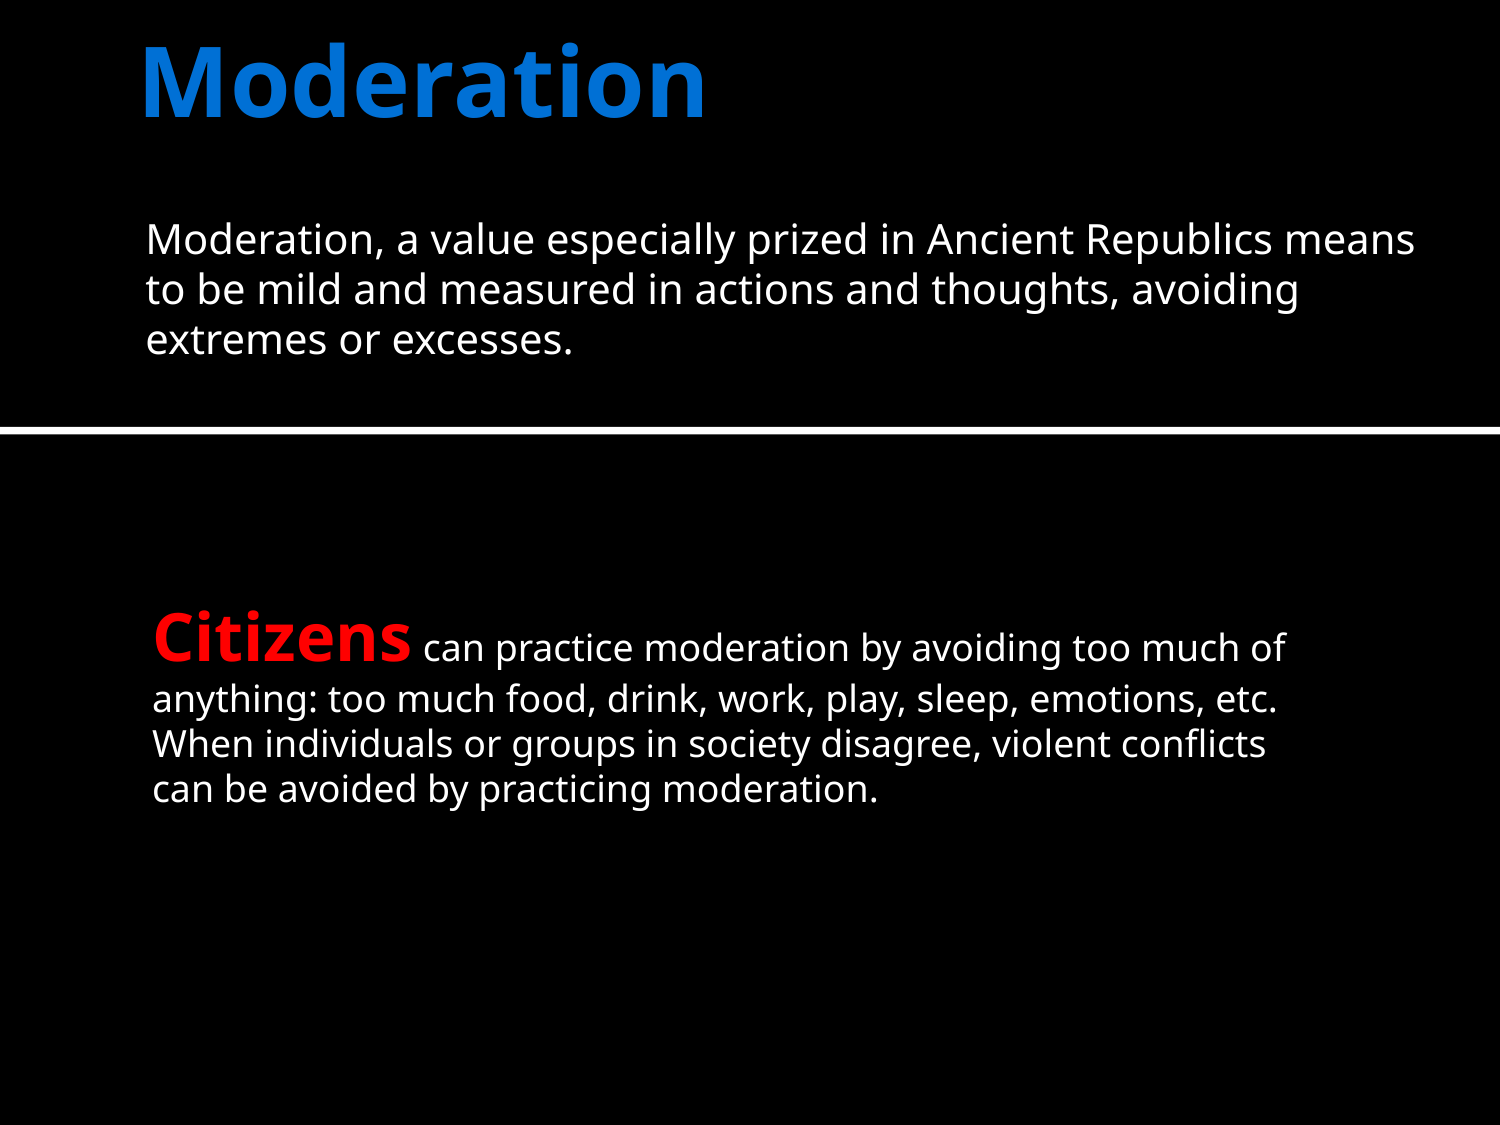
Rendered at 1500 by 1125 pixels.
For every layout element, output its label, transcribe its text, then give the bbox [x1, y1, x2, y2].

list Moderation, a value especially prized in Ancient Republics means to be mild and measured in actions and thoughts, avoiding extremes or excesses. [121, 212, 1438, 413]
title Moderation [123, 19, 1438, 138]
text_box Citizens can practice moderation by avoiding too much of anything: too much food, drink, work, play, sleep, emotions, etc. When individuals or groups in society disagree, violent conflicts can be avoided by practicing moderation. [137, 587, 1338, 818]
